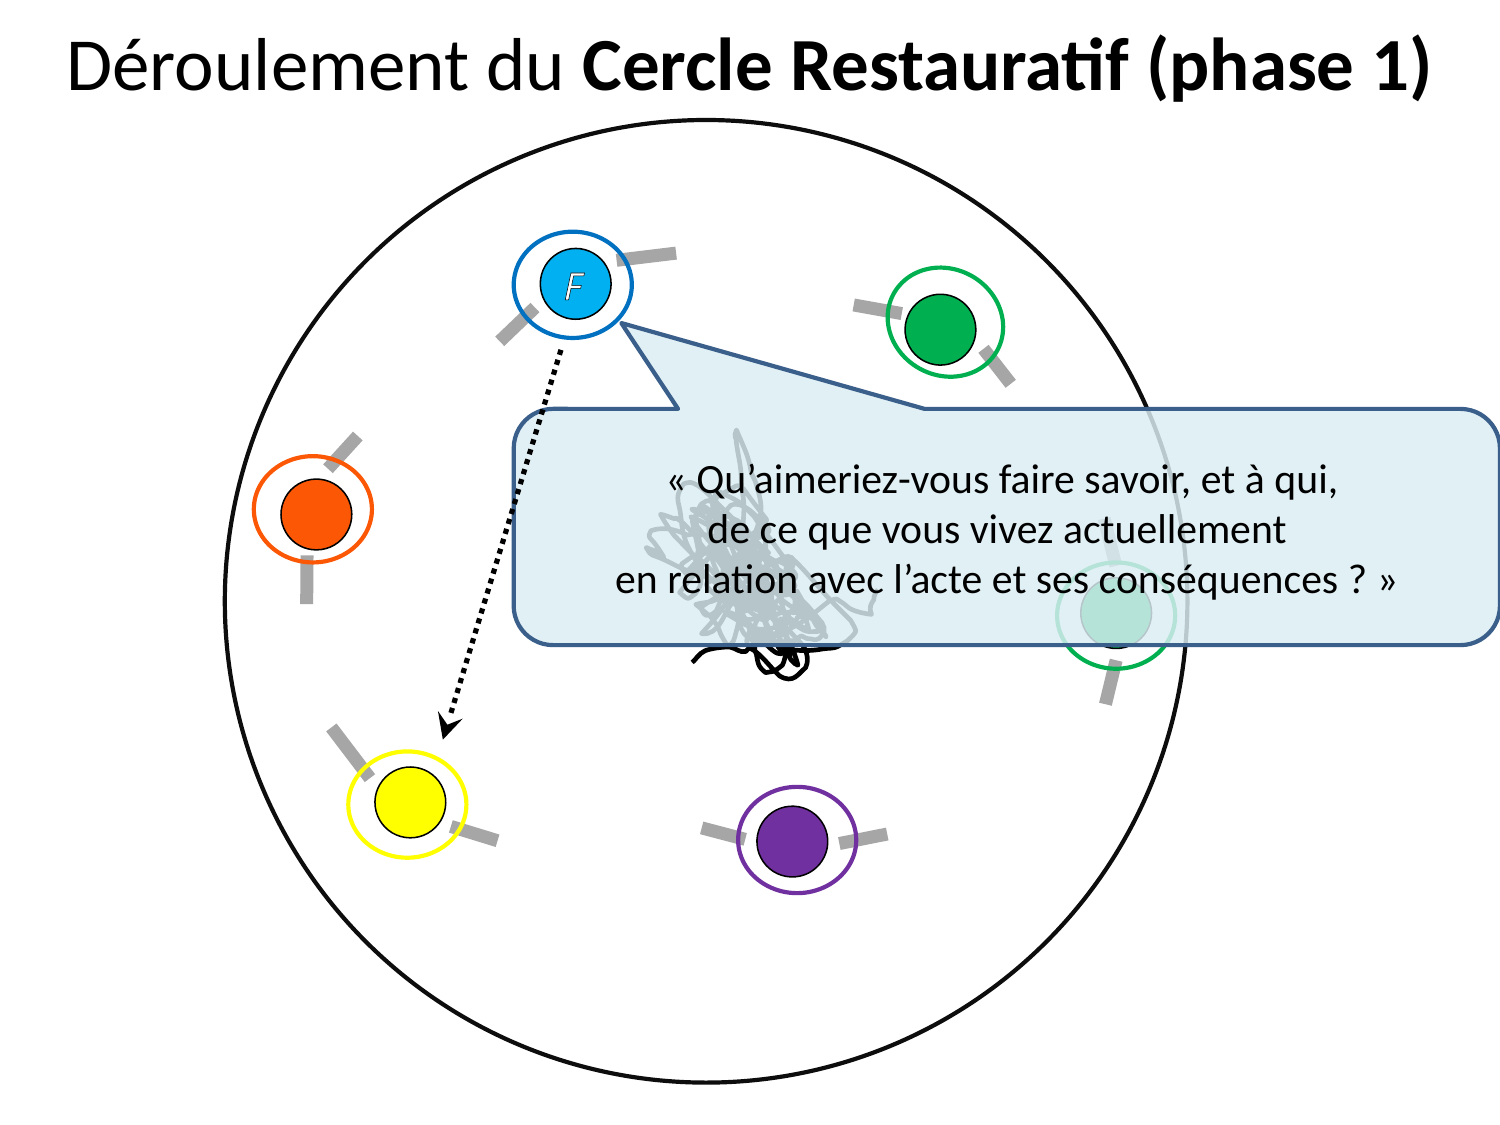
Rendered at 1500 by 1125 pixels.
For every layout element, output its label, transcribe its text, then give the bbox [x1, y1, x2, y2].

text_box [903, 240, 975, 417]
text_box [222, 117, 1188, 1085]
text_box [280, 427, 352, 604]
title Déroulement du Cercle Restauratif (phase 1) [0, 19, 1500, 103]
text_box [1080, 518, 1152, 705]
text_box [446, 722, 459, 737]
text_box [543, 183, 615, 381]
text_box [369, 698, 441, 900]
text_box « Qu’aimeriez-vous faire savoir, et à qui, de ce que vous vivez actuellement en relation avec l’acte et ses conséquences ? » [511, 321, 1500, 648]
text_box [758, 748, 830, 935]
